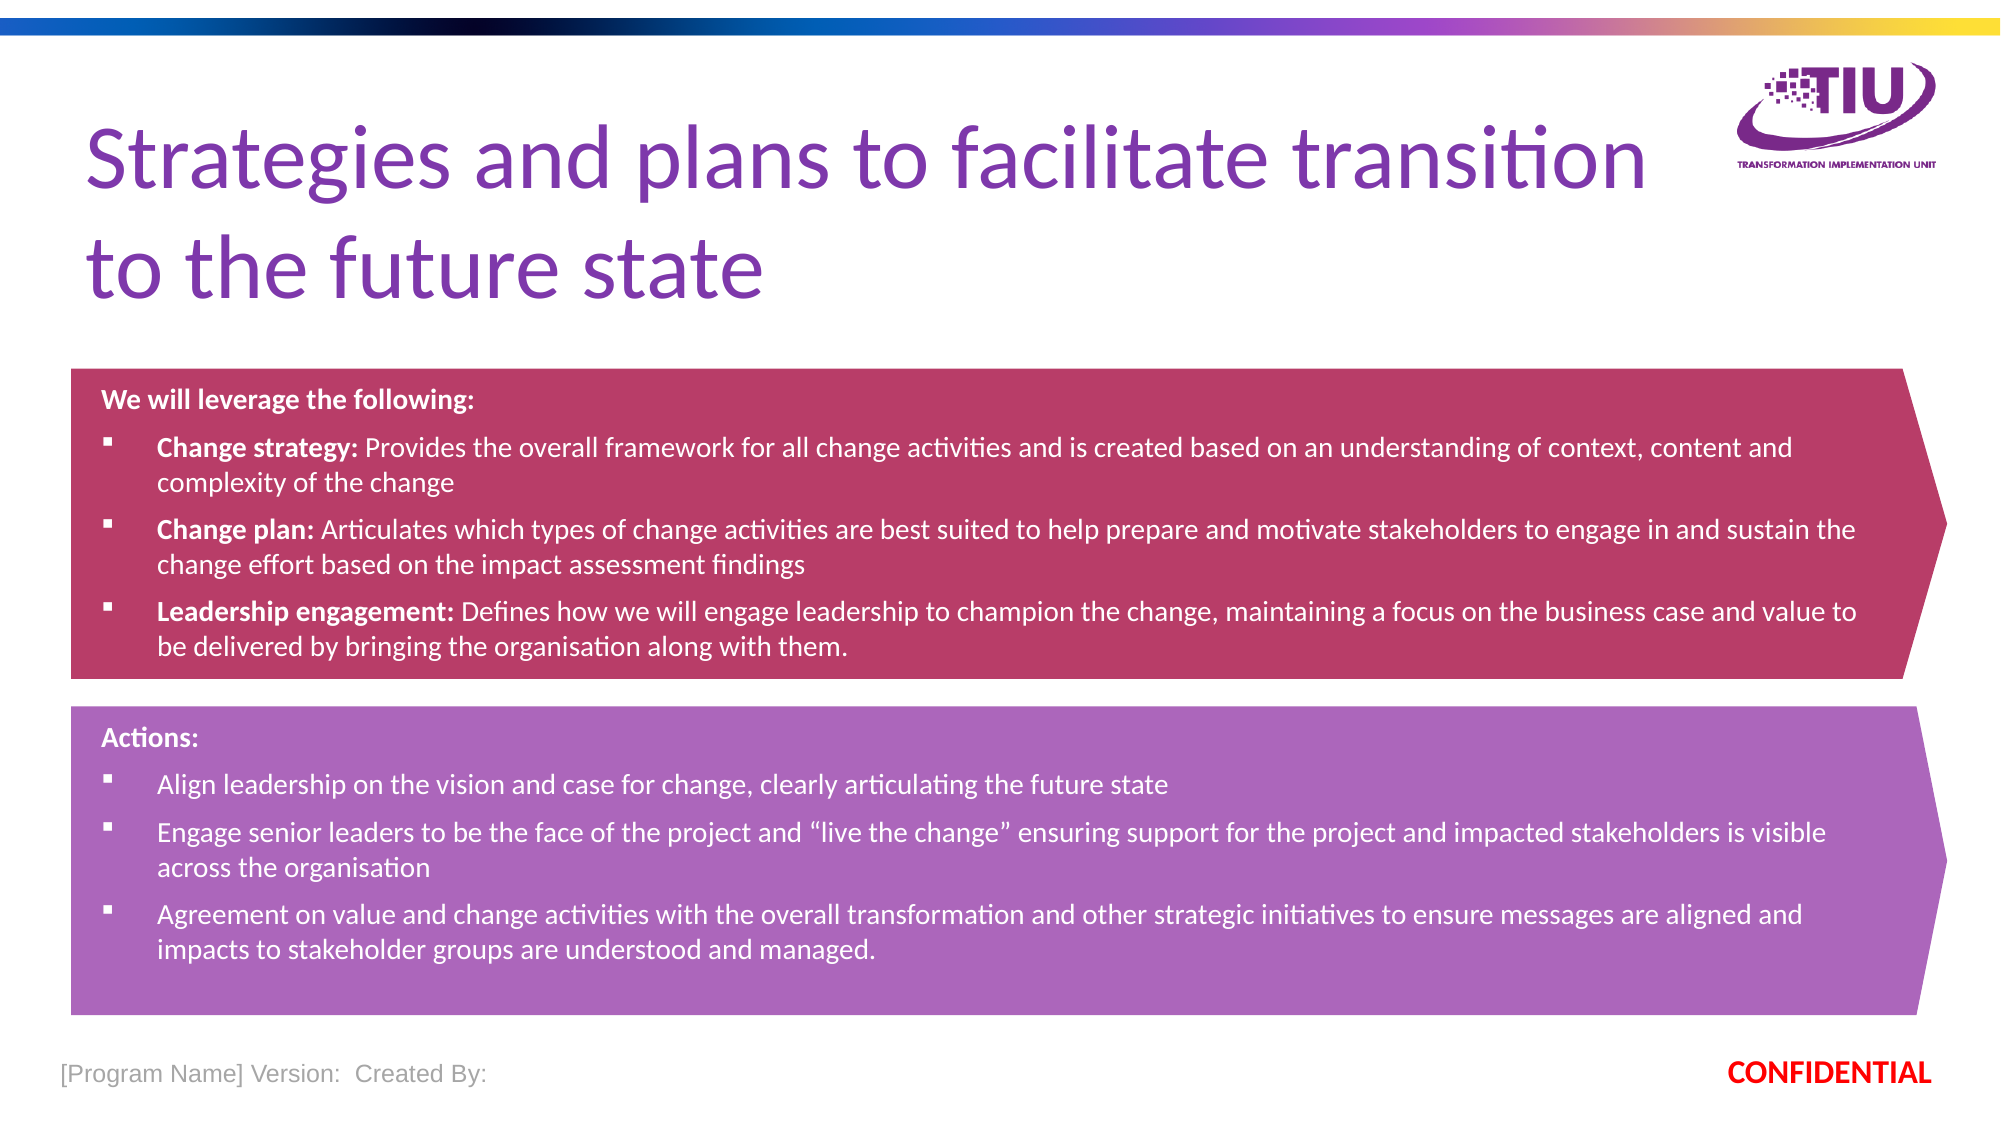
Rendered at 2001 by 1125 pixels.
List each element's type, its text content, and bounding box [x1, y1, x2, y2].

text_box We will leverage the following: Change strategy: Provides the overall framework for all change activities and is created based on an understanding of context, content and complexity of the change Change plan: Articulates which types of change activities are best suited to help prepare and motivate stakeholders to engage in and sustain the change effort based on the impact assessment findings Leadership engagement: Defines how we will engage leadership to champion the change, maintaining a focus on the business case and value to be delivered by bringing the organisation along with them. [71, 368, 1948, 679]
picture [0, 0, 2001, 1125]
text_box Actions: Align leadership on the vision and case for change, clearly articulating the future state Engage senior leaders to be the face of the project and “live the change” ensuring support for the project and impacted stakeholders is visible across the organisation Agreement on value and change activities with the overall transformation and other strategic initiatives to ensure messages are aligned and impacts to stakeholder groups are understood and managed. [71, 706, 1948, 1016]
text_box Strategies and plans to facilitate transition to the future state [71, 89, 1690, 325]
text_box [Program Name] Version: Created By: [0, 1042, 549, 1103]
text_box CONFIDENTIAL [1563, 1042, 1948, 1098]
